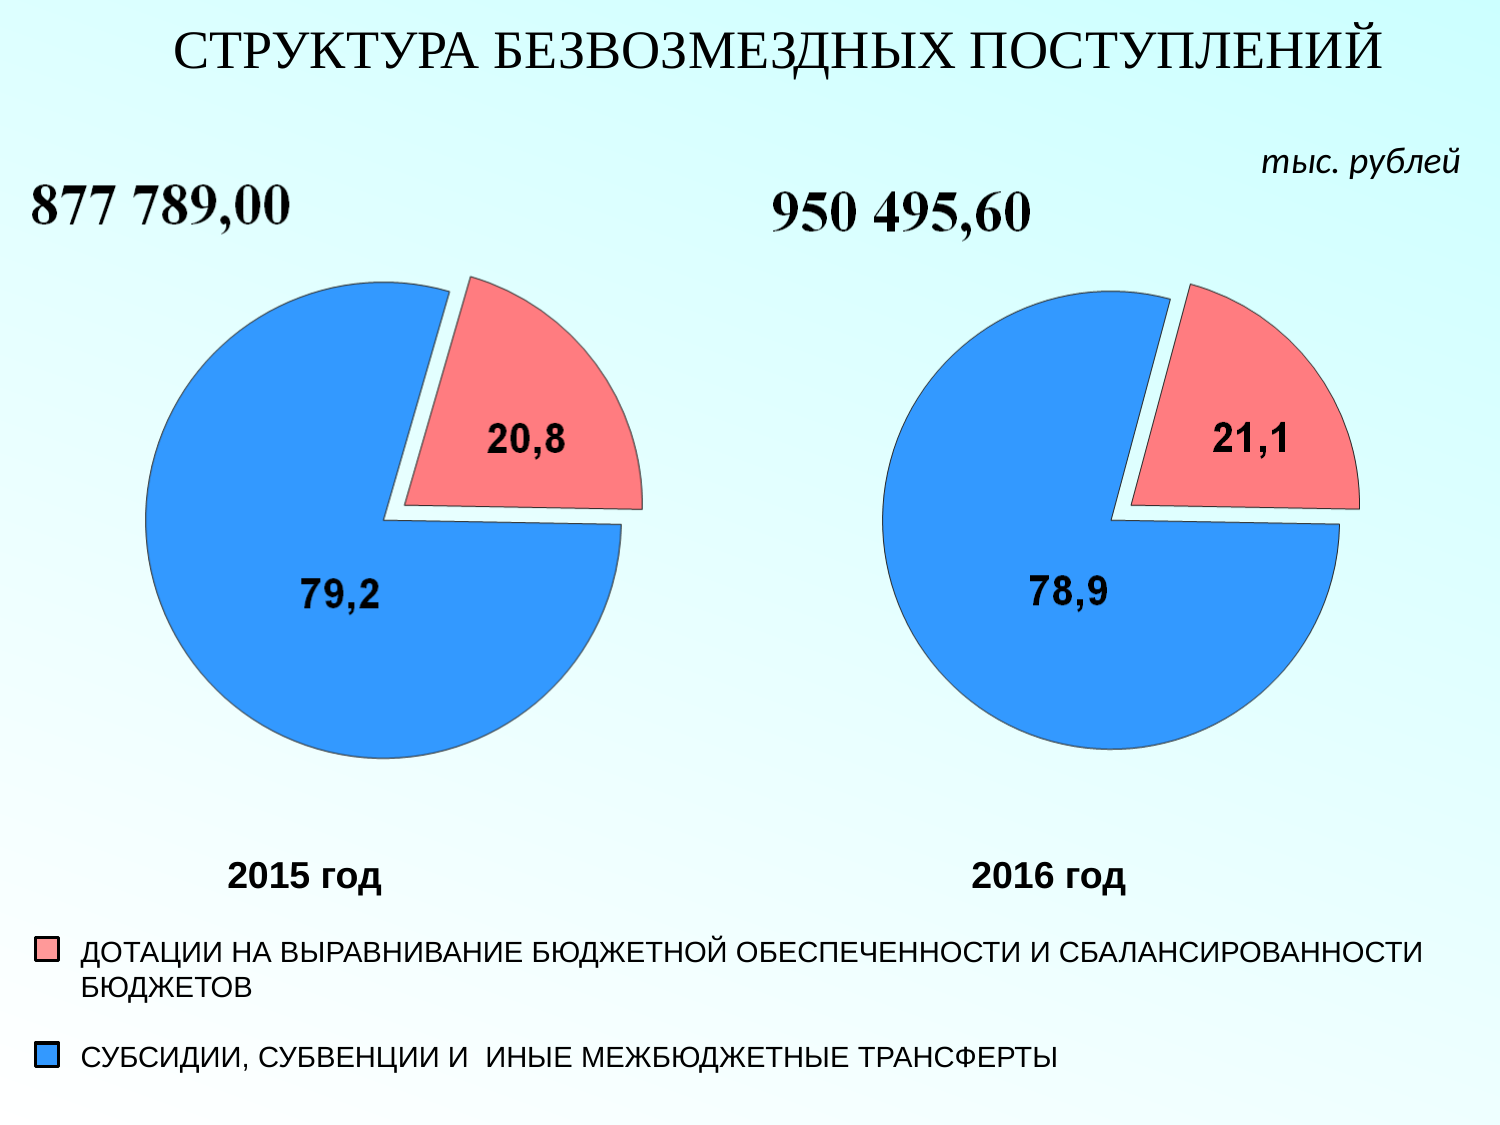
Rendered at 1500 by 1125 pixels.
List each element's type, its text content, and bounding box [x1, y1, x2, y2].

text_box [33, 1041, 61, 1068]
text_box ДОТАЦИИ НА ВЫРАВНИВАНИЕ БЮДЖЕТНОЙ ОБЕСПЕЧЕННОСТИ И СБАЛАНСИРОВАННОСТИ БЮДЖЕТОВ СУБСИДИИ, СУБВЕНЦИИ И ИНЫЕ МЕЖБЮДЖЕТНЫЕ ТРАНСФЕРТЫ [0, 942, 1500, 1081]
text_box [0, 0, 958, 935]
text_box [963, 0, 1500, 935]
text_box [33, 942, 61, 963]
